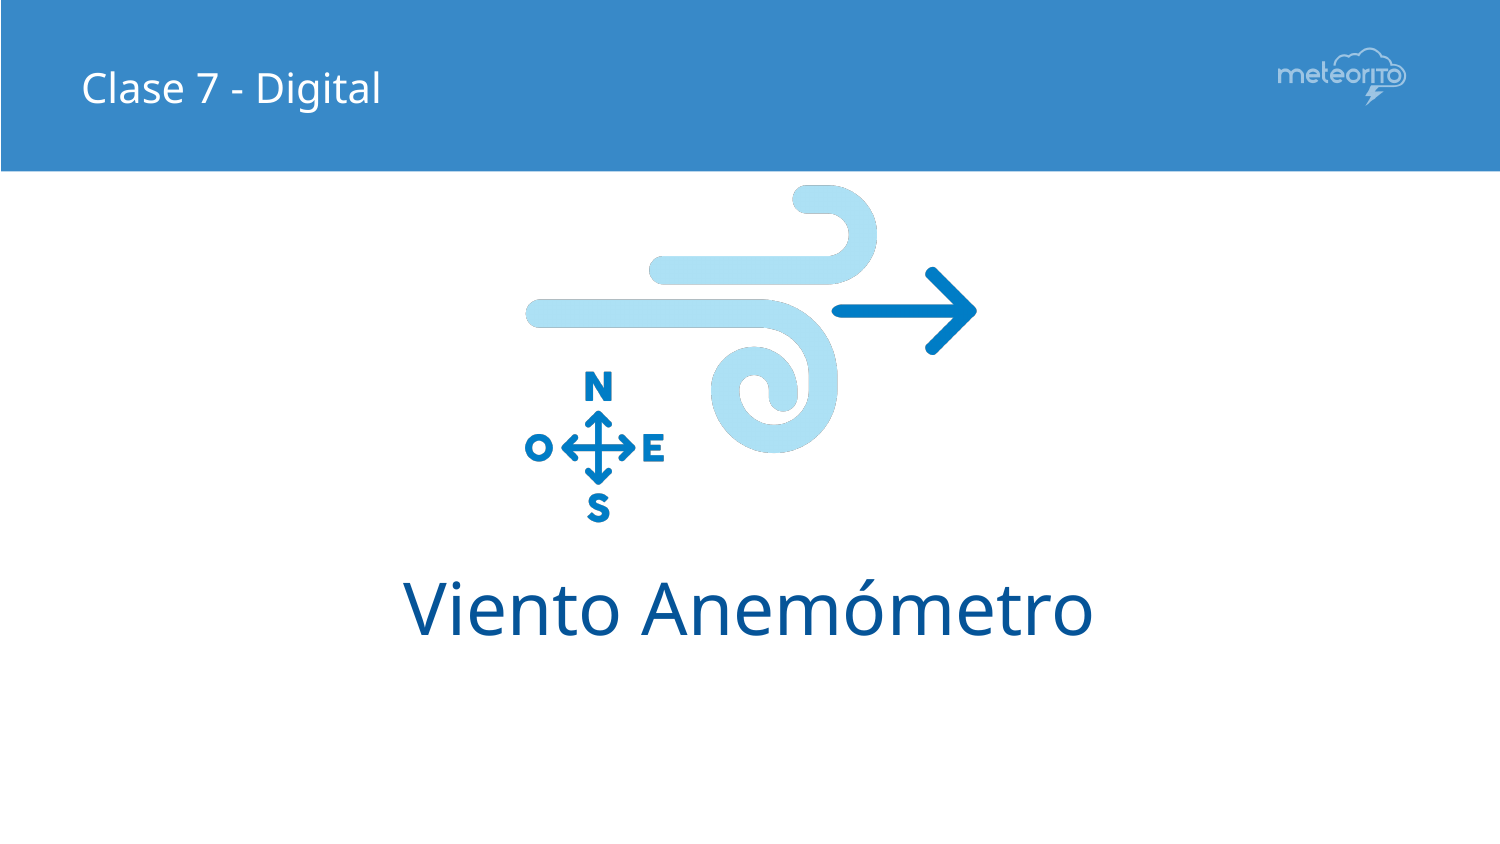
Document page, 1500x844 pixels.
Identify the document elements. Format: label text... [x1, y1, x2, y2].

picture [480, 48, 1022, 591]
picture [1276, 45, 1407, 106]
text_box Clase 7 - Digital [66, 1, 498, 173]
text_box Viento Anemómetro [0, 520, 1500, 693]
text_box [1, 0, 1500, 172]
